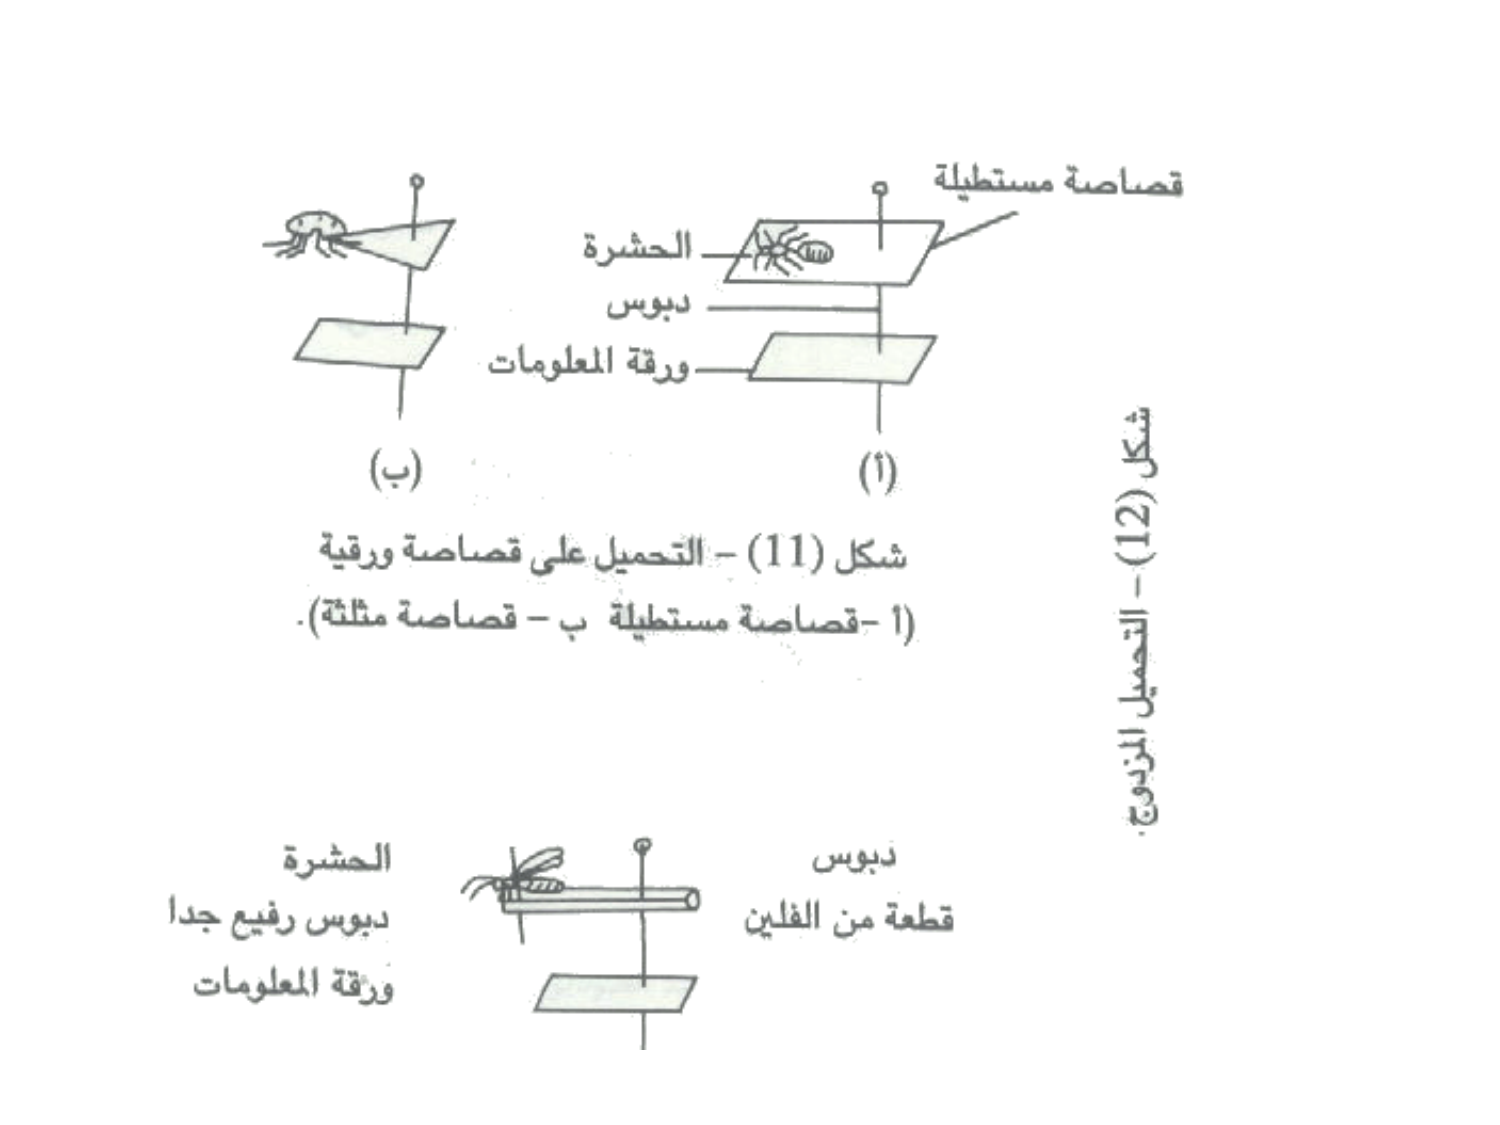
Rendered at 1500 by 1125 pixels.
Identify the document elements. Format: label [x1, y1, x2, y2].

picture [135, 136, 1200, 1050]
